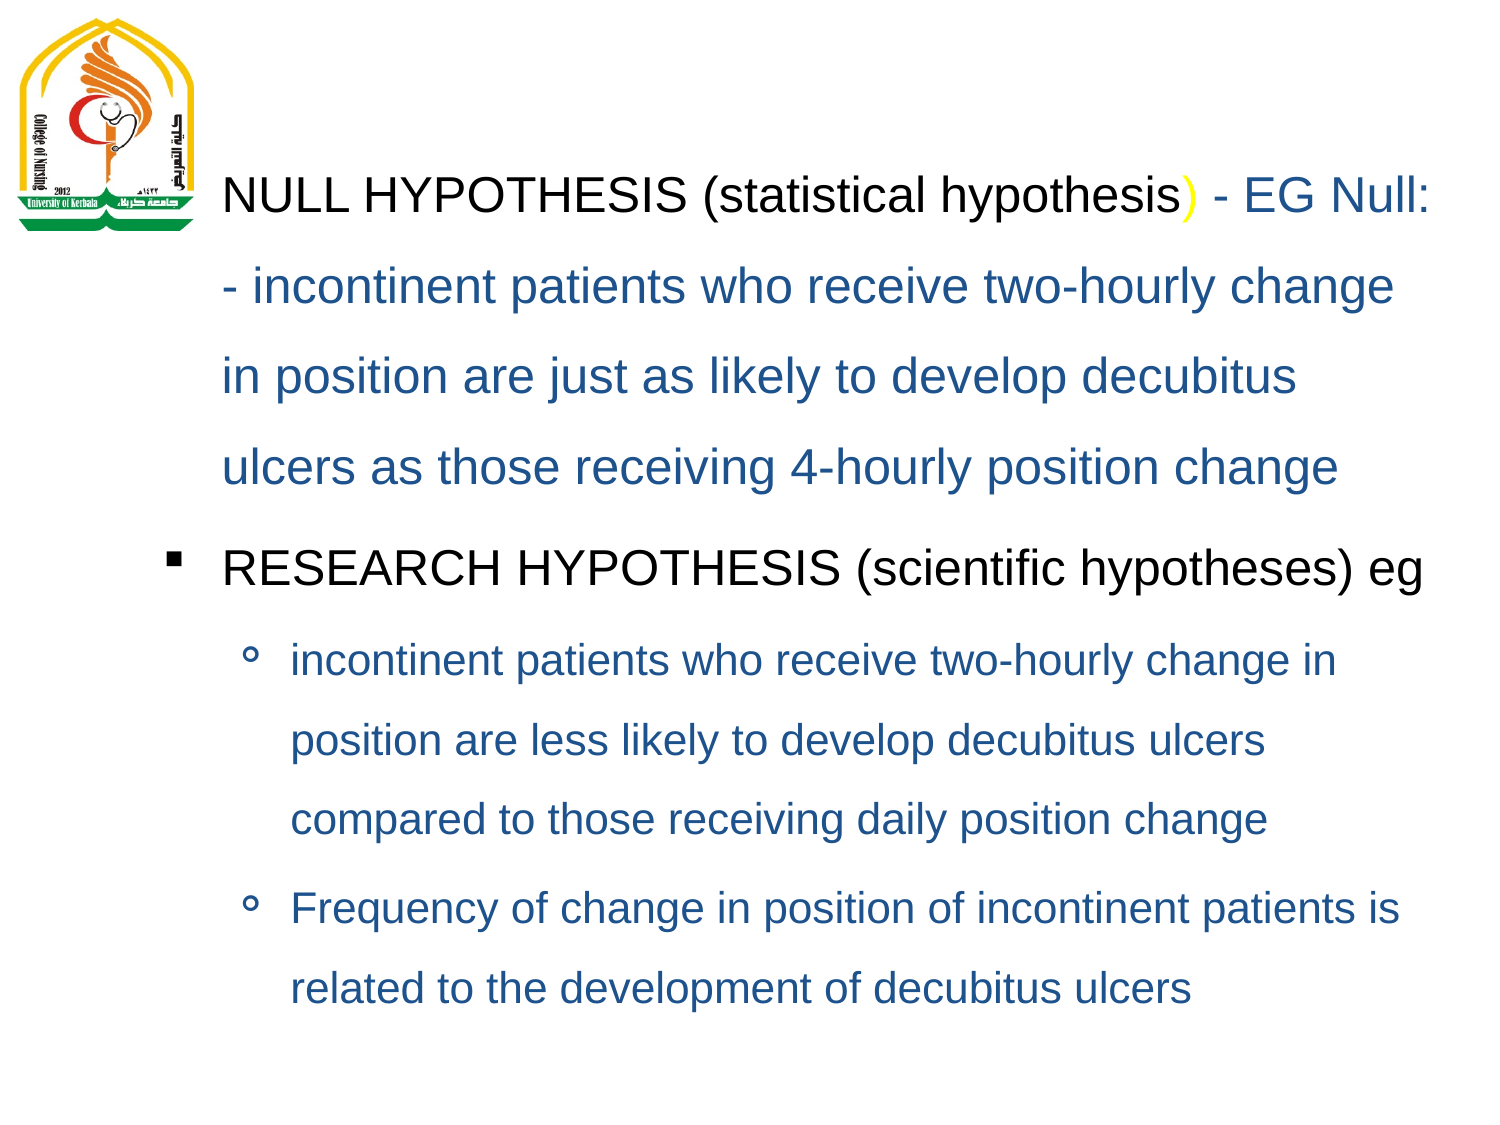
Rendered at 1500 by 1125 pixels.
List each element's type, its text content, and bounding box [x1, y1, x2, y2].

picture [17, 17, 194, 231]
list NULL HYPOTHESIS (statistical hypothesis) - EG Null: - incontinent patients who receive two-hourly change in position are just as likely to develop decubitus ulcers as those receiving 4-hourly position change RESEARCH HYPOTHESIS (scientific hypotheses) eg incontinent patients who receive two-hourly change in position are less likely to develop decubitus ulcers compared to those receiving daily position change Frequency of change in position of incontinent patients is related to the development of decubitus ulcers [147, 124, 1449, 1071]
